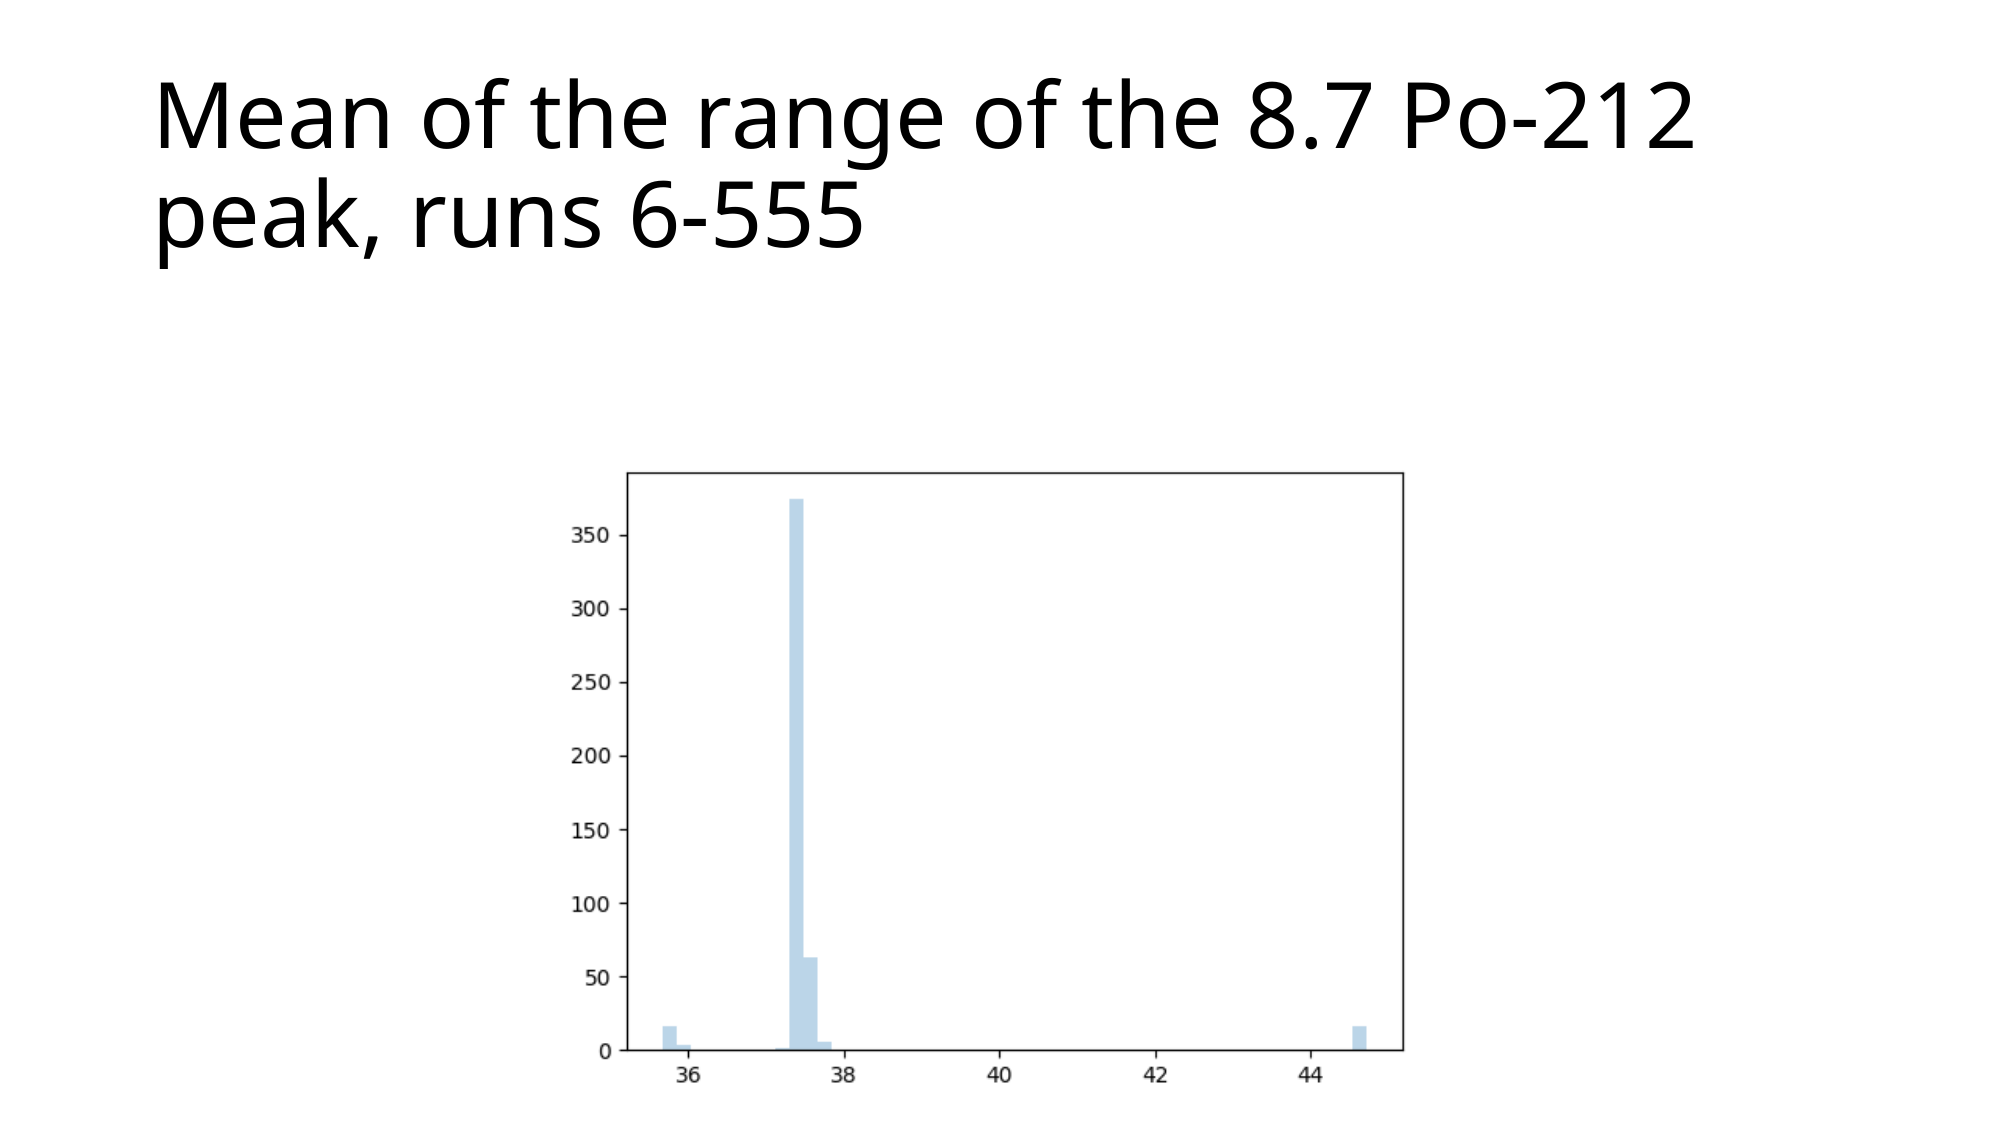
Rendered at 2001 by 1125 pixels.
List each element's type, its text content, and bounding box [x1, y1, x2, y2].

title Mean of the range of the 8.7 Po-212 peak, runs 6-555 [137, 59, 1863, 278]
picture [504, 385, 1495, 1125]
